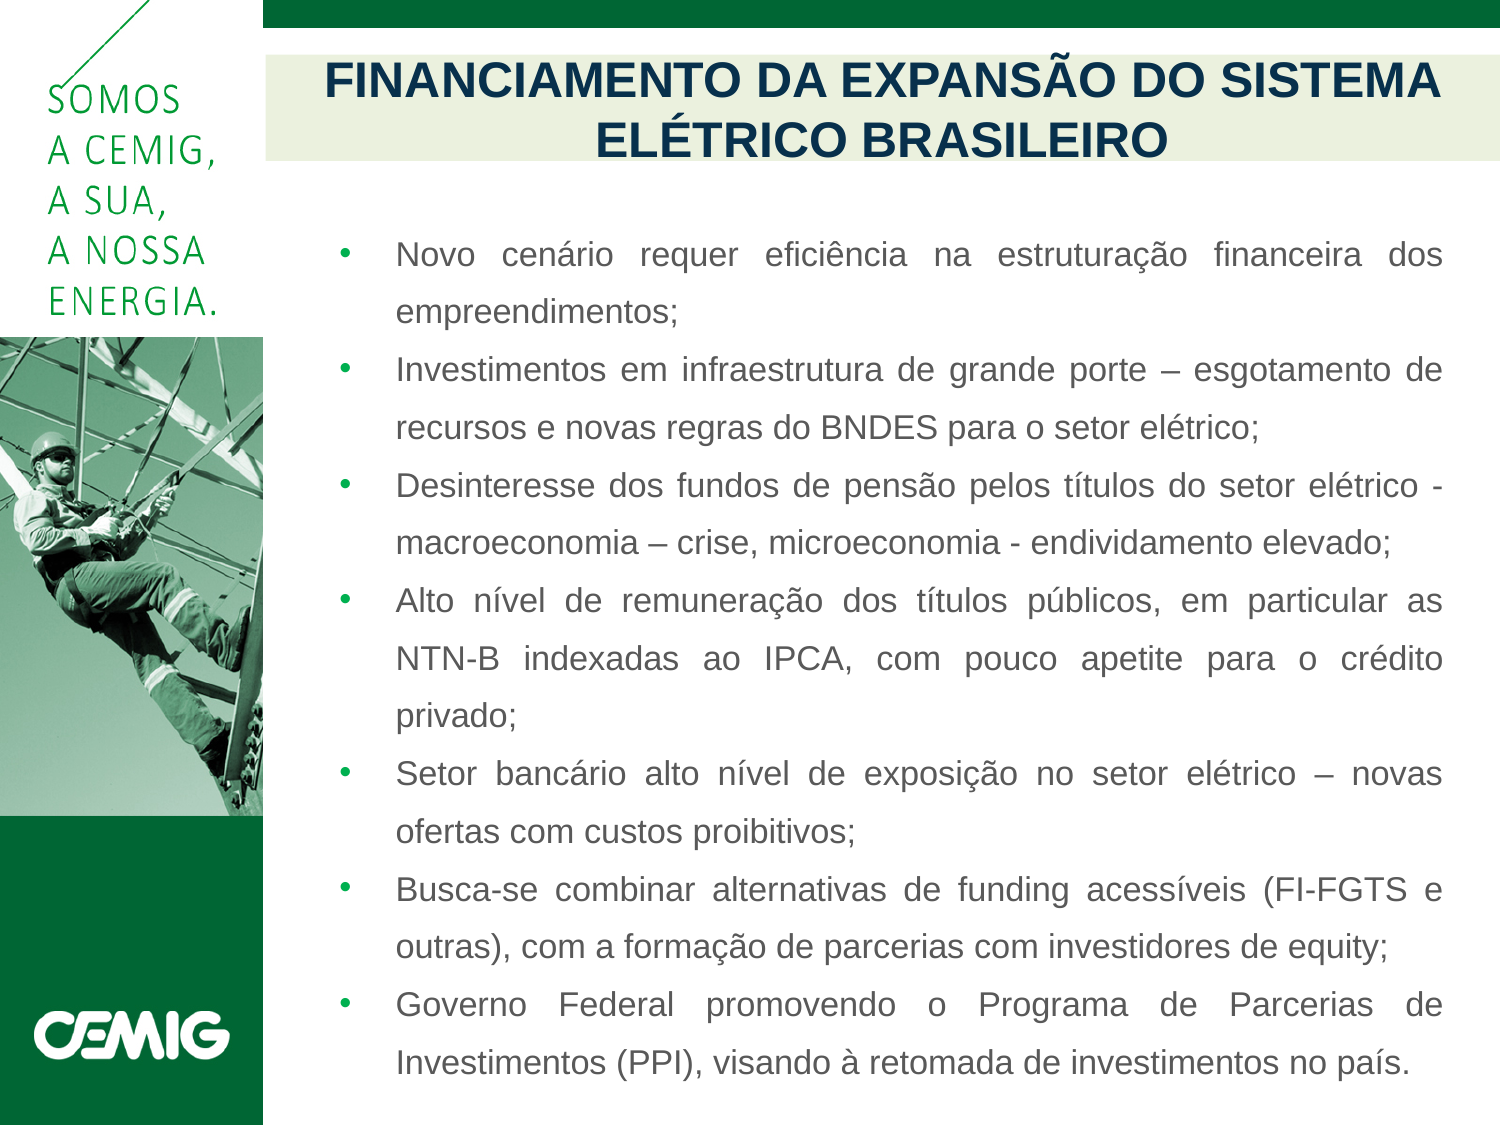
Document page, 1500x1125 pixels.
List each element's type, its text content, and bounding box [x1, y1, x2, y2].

picture [0, 0, 1500, 1125]
title FINANCIAMENTO DA EXPANSÃO DO SISTEMA ELÉTRICO BRASILEIRO [265, 54, 1500, 161]
text_box Novo cenário requer eficiência na estruturação financeira dos empreendimentos; Investimentos em infraestrutura de grande porte – esgotamento de recursos e novas regras do BNDES para o setor elétrico; Desinteresse dos fundos de pensão pelos títulos do setor elétrico - macroeconomia – crise, microeconomia - endividamento elevado; Alto nível de remuneração dos títulos públicos, em particular as NTN-B indexadas ao IPCA, com pouco apetite para o crédito privado; Setor bancário alto nível de exposição no setor elétrico – novas ofertas com custos proibitivos; Busca-se combinar alternativas de funding acessíveis (FI-FGTS e outras), com a formação de parcerias com investidores de equity; Governo Federal promovendo o Programa de Parcerias de Investimentos (PPI), visando à retomada de investimentos no país. [324, 208, 1459, 1089]
